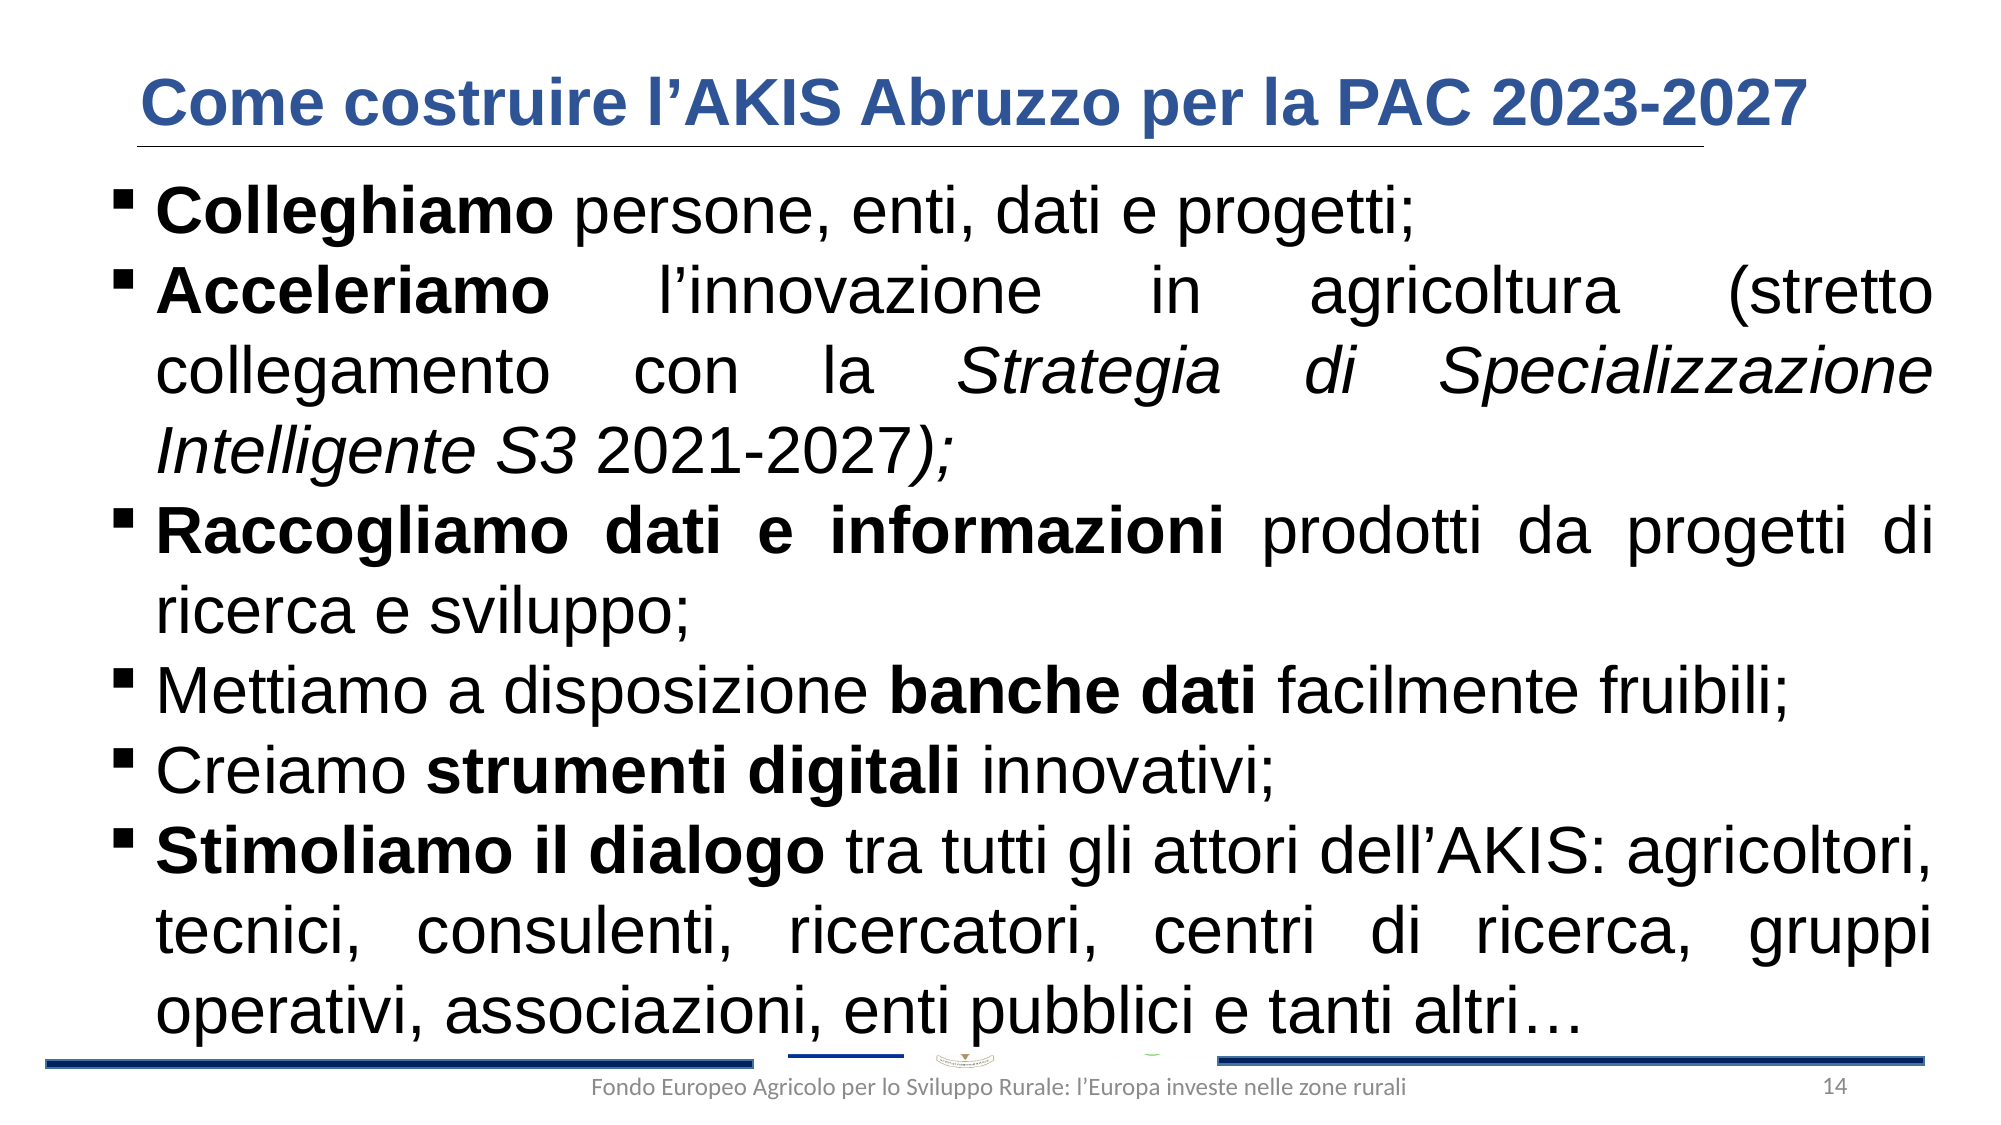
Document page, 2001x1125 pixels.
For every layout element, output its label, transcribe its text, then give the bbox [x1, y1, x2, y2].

picture [1096, 1055, 1208, 1059]
picture [913, 1055, 1017, 1077]
text_box Come costruire l’AKIS Abruzzo per la PAC 2023-2027 [125, 46, 1920, 147]
text_box Colleghiamo persone, enti, dati e progetti; Acceleriamo l’innovazione in agricoltura (stretto collegamento con la Strategia di Specializzazione Intelligente S3 2021-2027); Raccogliamo dati e informazioni prodotti da progetti di ricerca e sviluppo; Mettiamo a disposizione banche dati facilmente fruibili; Creiamo strumenti digitali innovativi; Stimoliamo il dialogo tra tutti gli attori dell’AKIS: agricoltori, tecnici, consulenti, ricercatori, centri di ricerca, gruppi operativi, associazioni, enti pubblici e tanti altri… [93, 159, 1950, 1055]
